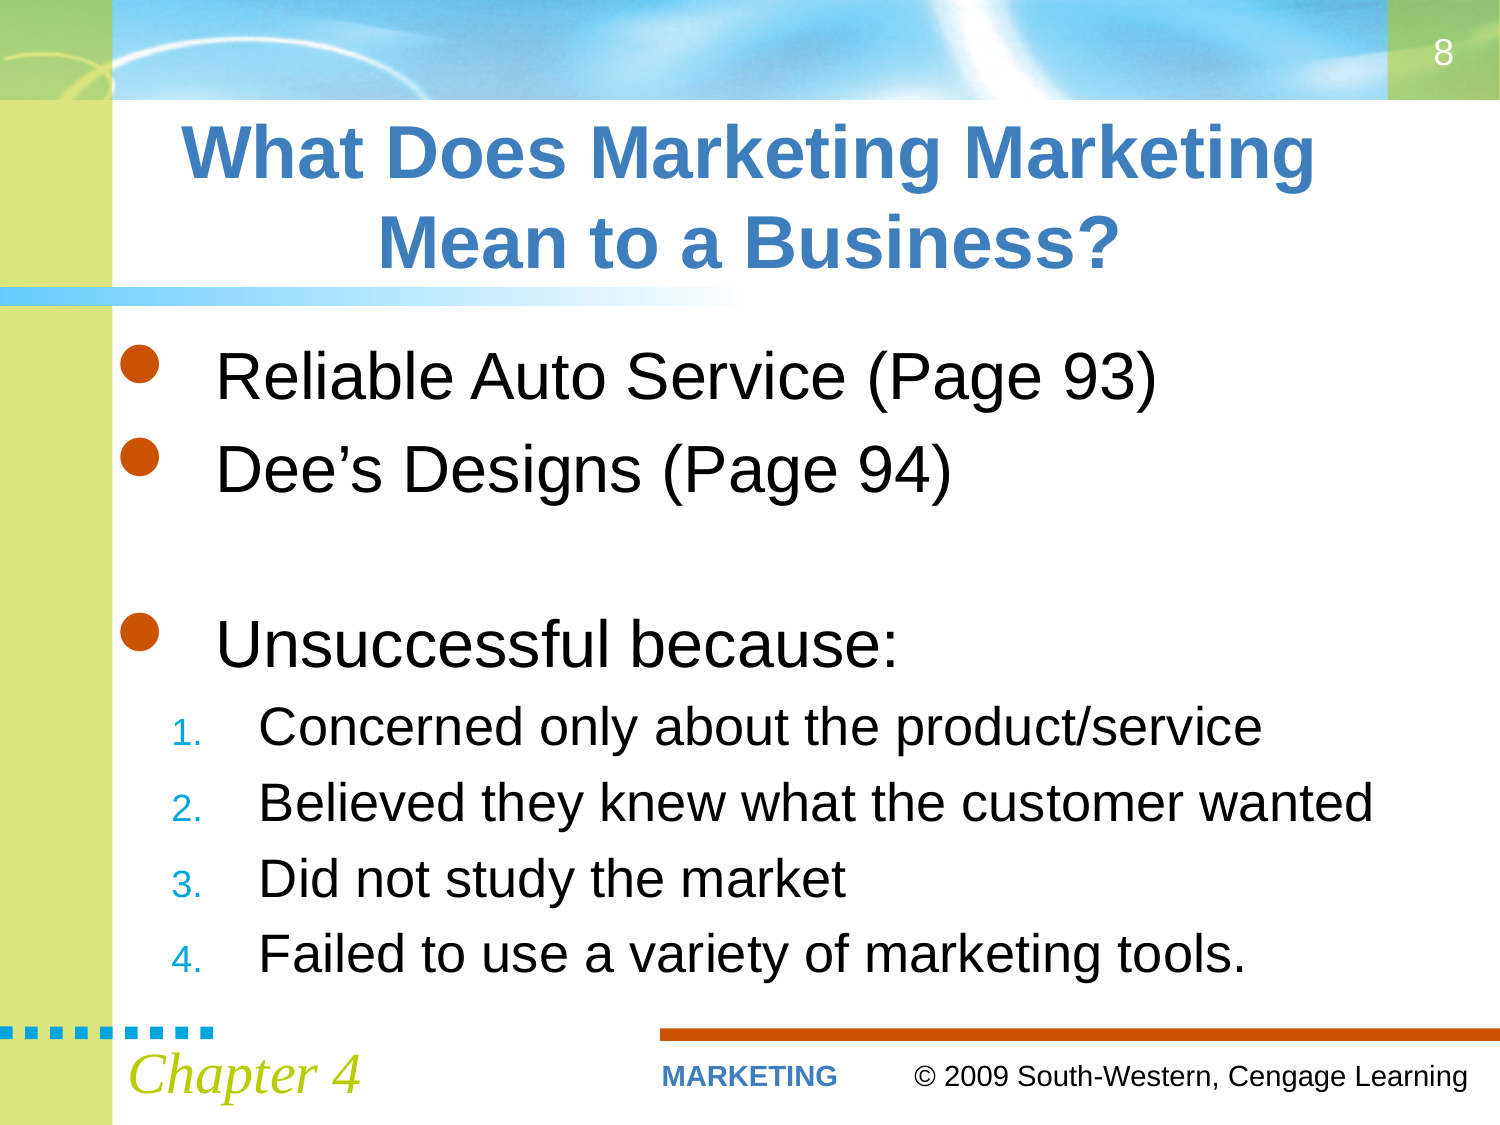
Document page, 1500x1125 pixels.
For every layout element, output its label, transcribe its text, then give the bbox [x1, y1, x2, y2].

slide_number 8 [1387, 0, 1500, 101]
list Reliable Auto Service (Page 93) Dee’s Designs (Page 94) Unsuccessful because: Concerned only about the product/service Believed they knew what the customer wanted Did not study the market Failed to use a variety of marketing tools. [99, 324, 1476, 1038]
footer Chapter 4 [112, 1038, 638, 1113]
title What Does Marketing Marketing Mean to a Business? [112, 99, 1388, 288]
